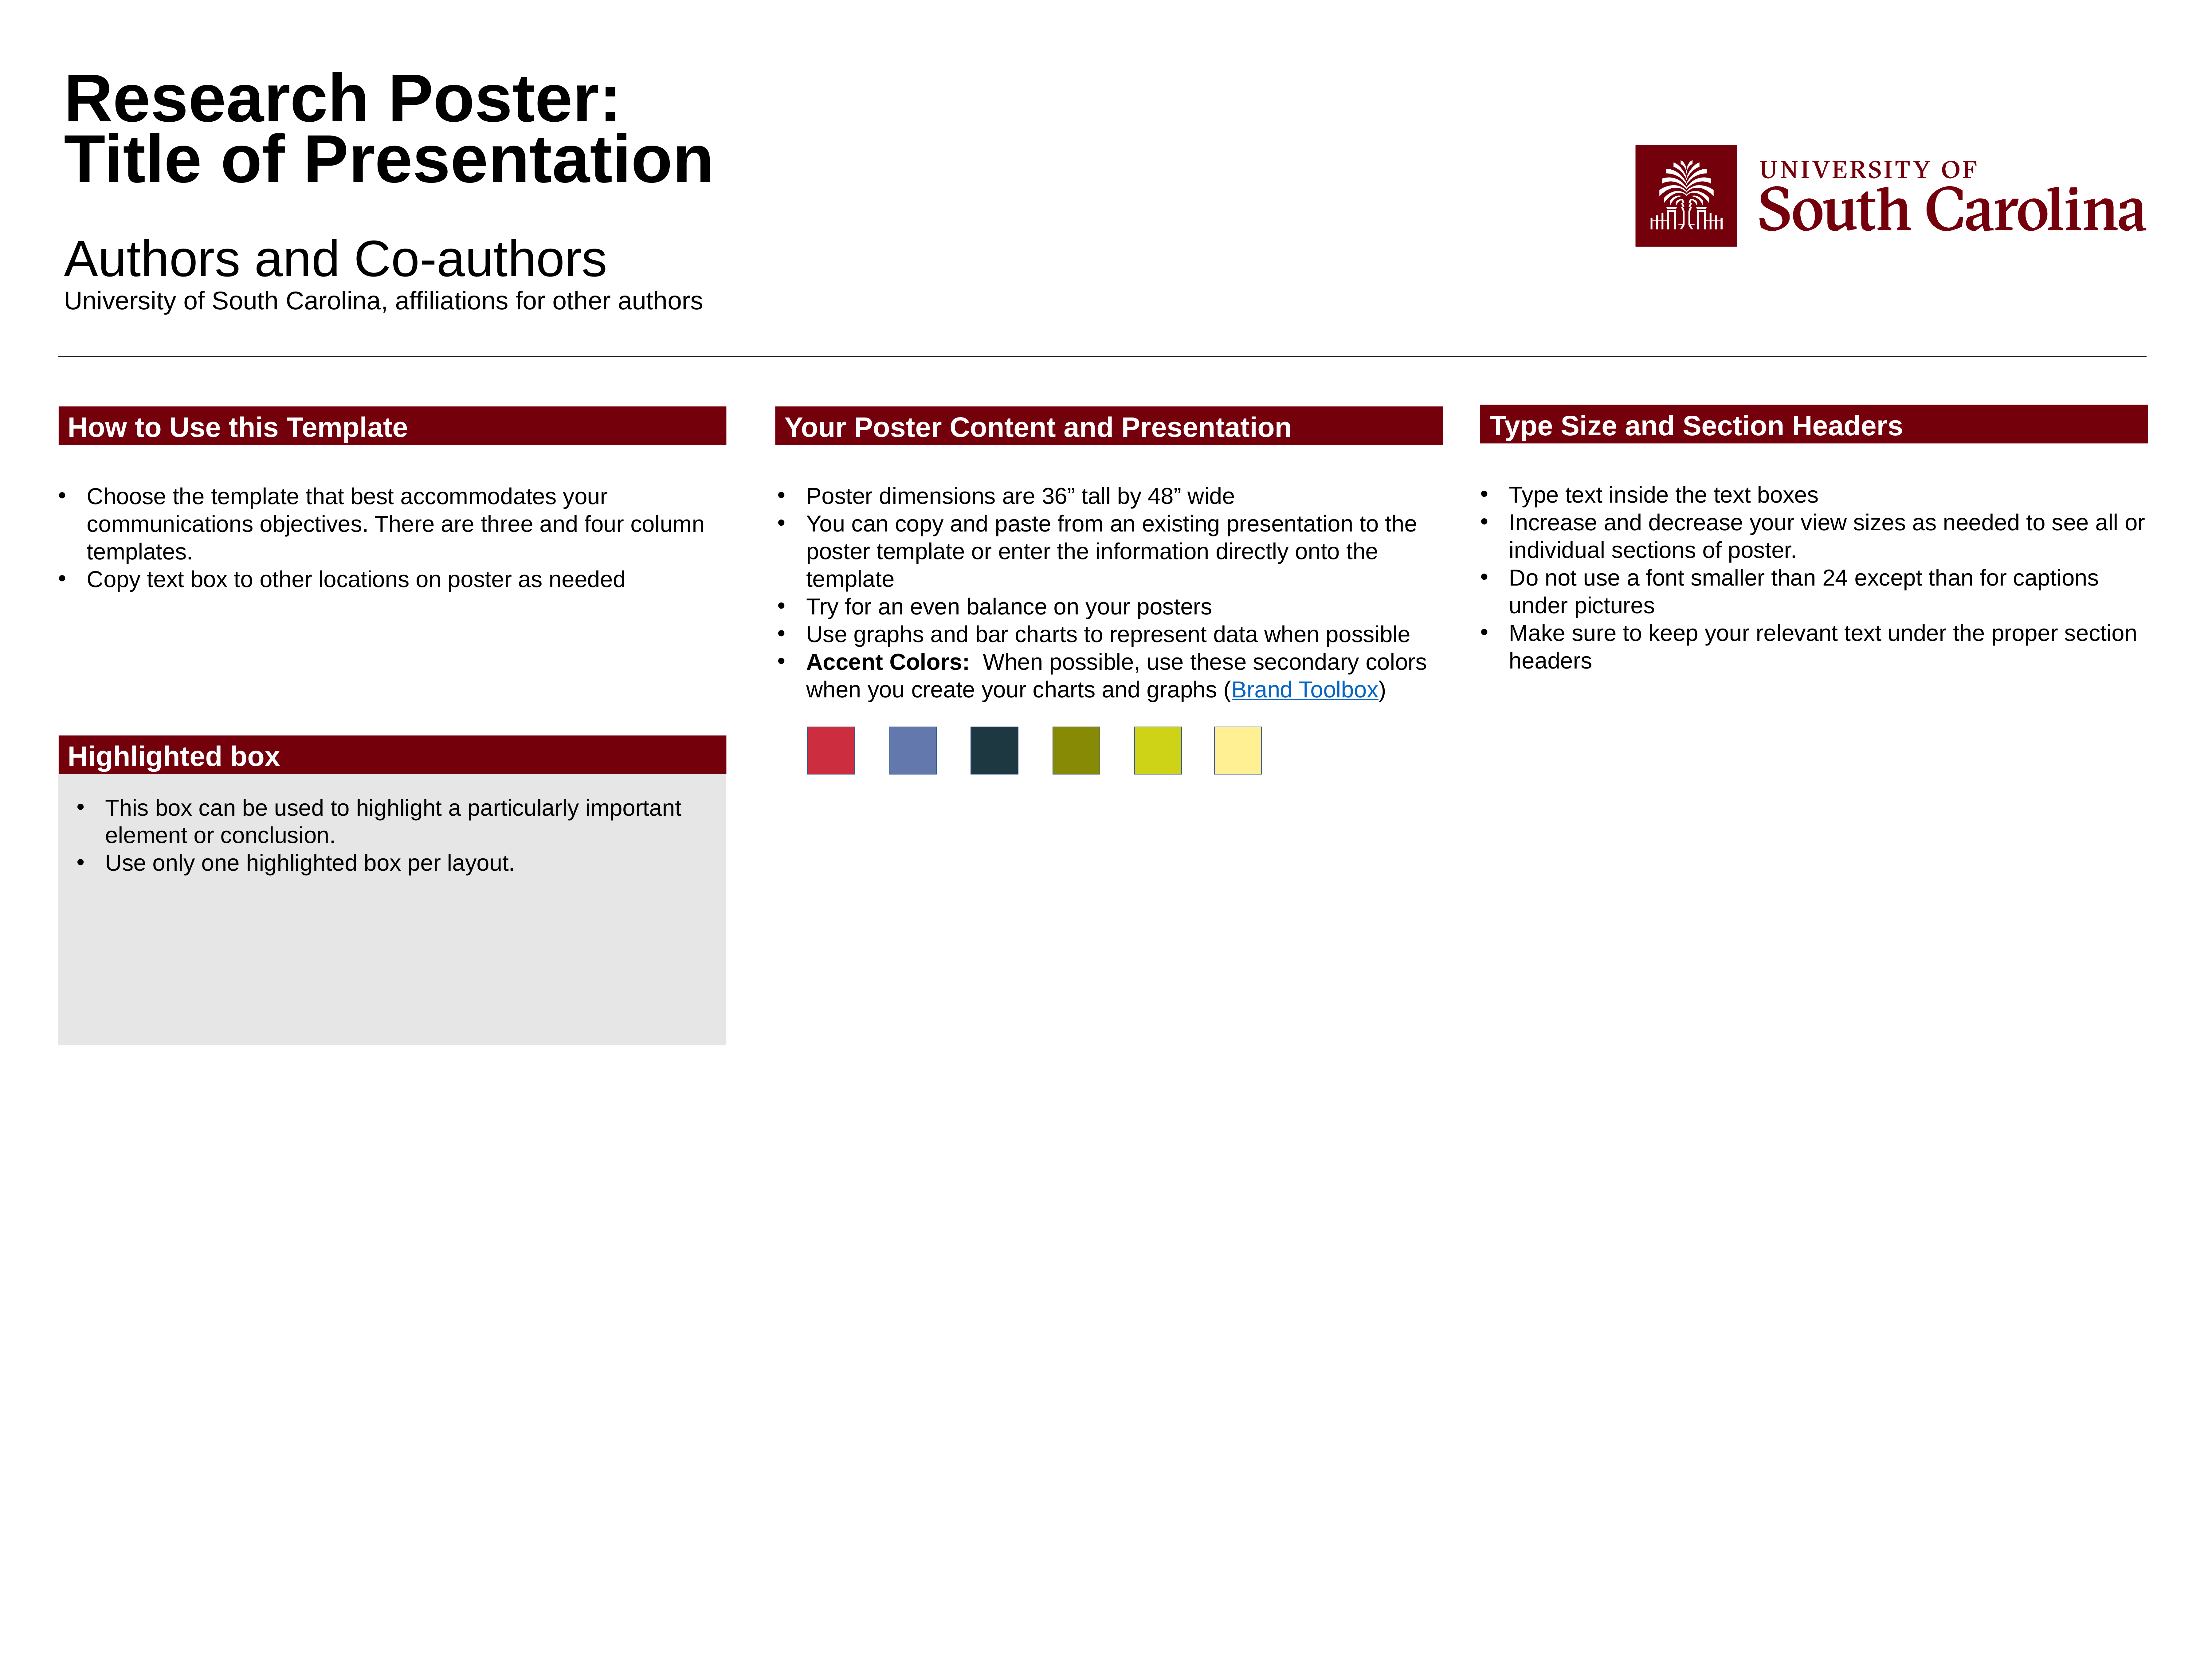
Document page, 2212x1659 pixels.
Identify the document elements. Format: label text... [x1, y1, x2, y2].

picture [1635, 145, 2147, 247]
text_box [889, 727, 937, 775]
text_box This box can be used to highlight a particularly important element or conclusion. Use only one highlighted box per layout. [58, 774, 727, 1045]
text_box [971, 727, 1018, 775]
text_box How to Use this Template [58, 406, 727, 445]
text_box [1214, 727, 1262, 775]
text_box [1134, 727, 1182, 775]
text_box Highlighted box [58, 735, 727, 774]
text_box Authors and Co-authors [59, 223, 1496, 281]
text_box Poster dimensions are 36” tall by 48” wide You can copy and paste from an existing presentation to the poster template or enter the information directly onto the template Try for an even balance on your posters Use graphs and bar charts to represent data when possible Accent Colors: When possible, use these secondary colors when you create your charts and graphs (Brand Toolbox) [777, 472, 1446, 872]
text_box Your Poster Content and Presentation [775, 406, 1443, 445]
text_box [807, 727, 855, 775]
text_box Type Size and Section Headers [1480, 405, 2148, 444]
text_box Choose the template that best accommodates your communications objectives. There are three and four column templates. Copy text box to other locations on poster as needed [58, 472, 727, 677]
text_box University of South Carolina, affiliations for other authors [59, 281, 1496, 317]
text_box Research Poster: Title of Presentation [59, 70, 1496, 197]
text_box Type text inside the text boxes Increase and decrease your view sizes as needed to see all or individual sections of poster. Do not use a font smaller than 24 except than for captions under pictures Make sure to keep your relevant text under the proper section headers [1480, 470, 2148, 787]
text_box [1053, 727, 1100, 775]
